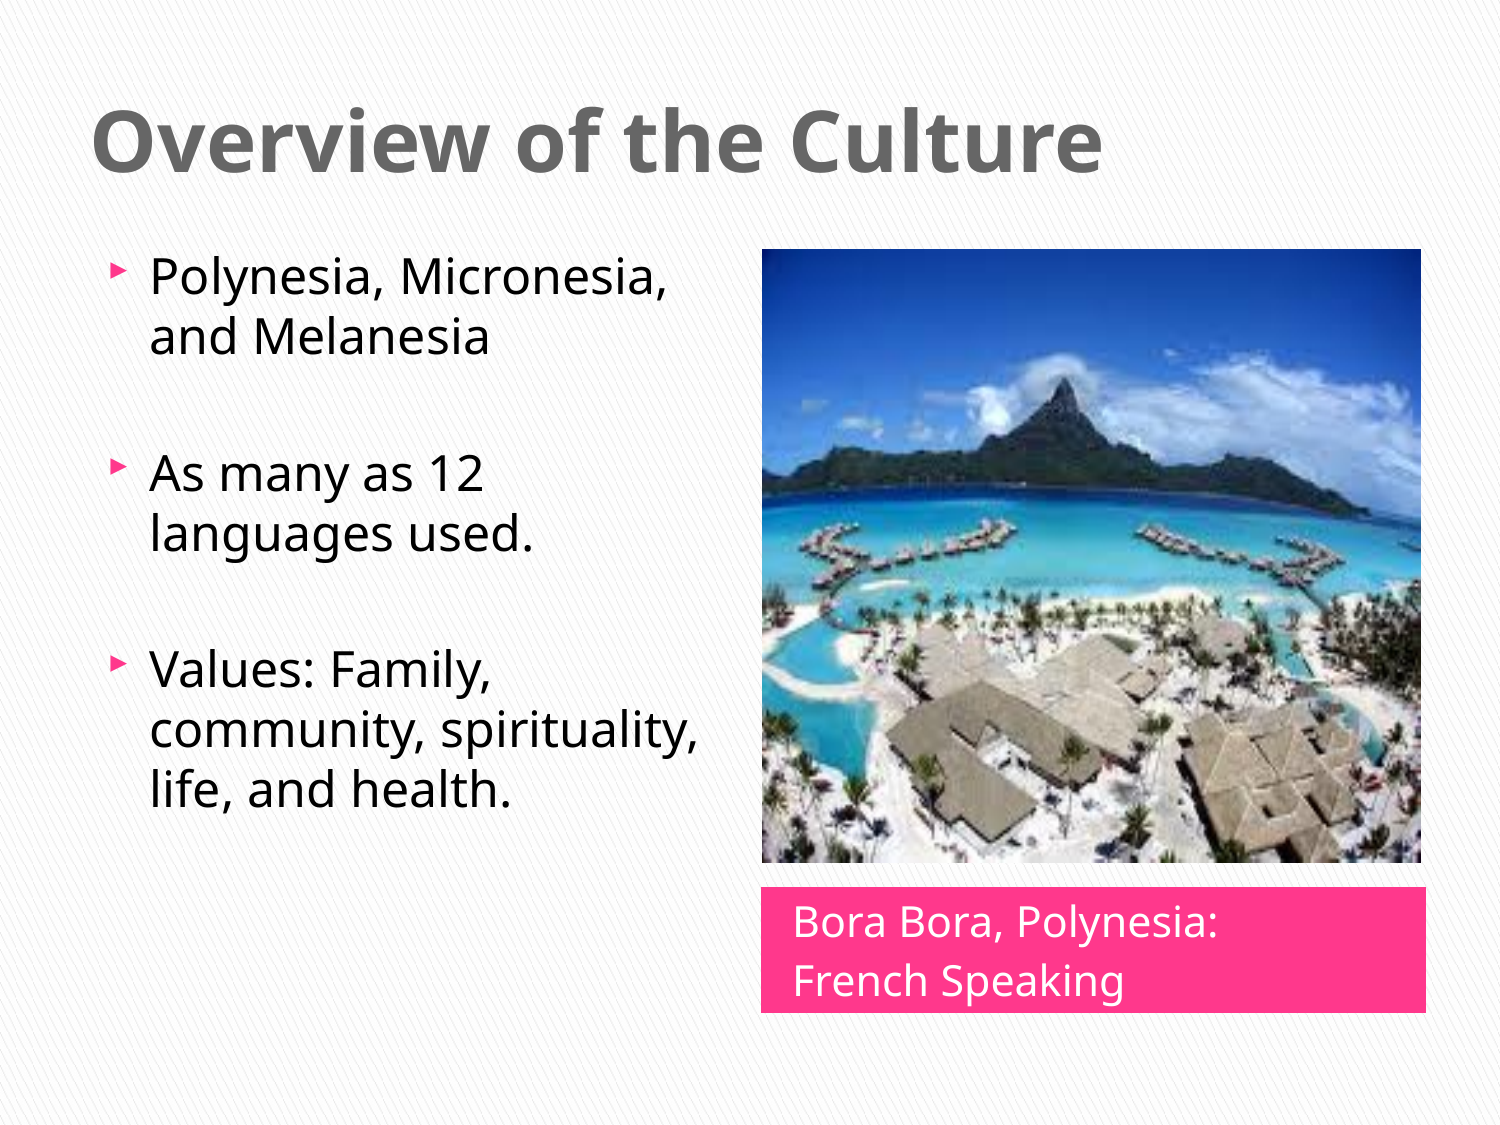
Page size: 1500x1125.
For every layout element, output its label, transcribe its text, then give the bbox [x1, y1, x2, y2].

picture [762, 249, 1421, 863]
list Polynesia, Micronesia, and Melanesia As many as 12 languages used. Values: Family, community, spirituality, life, and health. [75, 236, 738, 884]
title Overview of the Culture [75, 44, 1425, 233]
list Bora Bora, Polynesia: French Speaking [761, 887, 1426, 1013]
